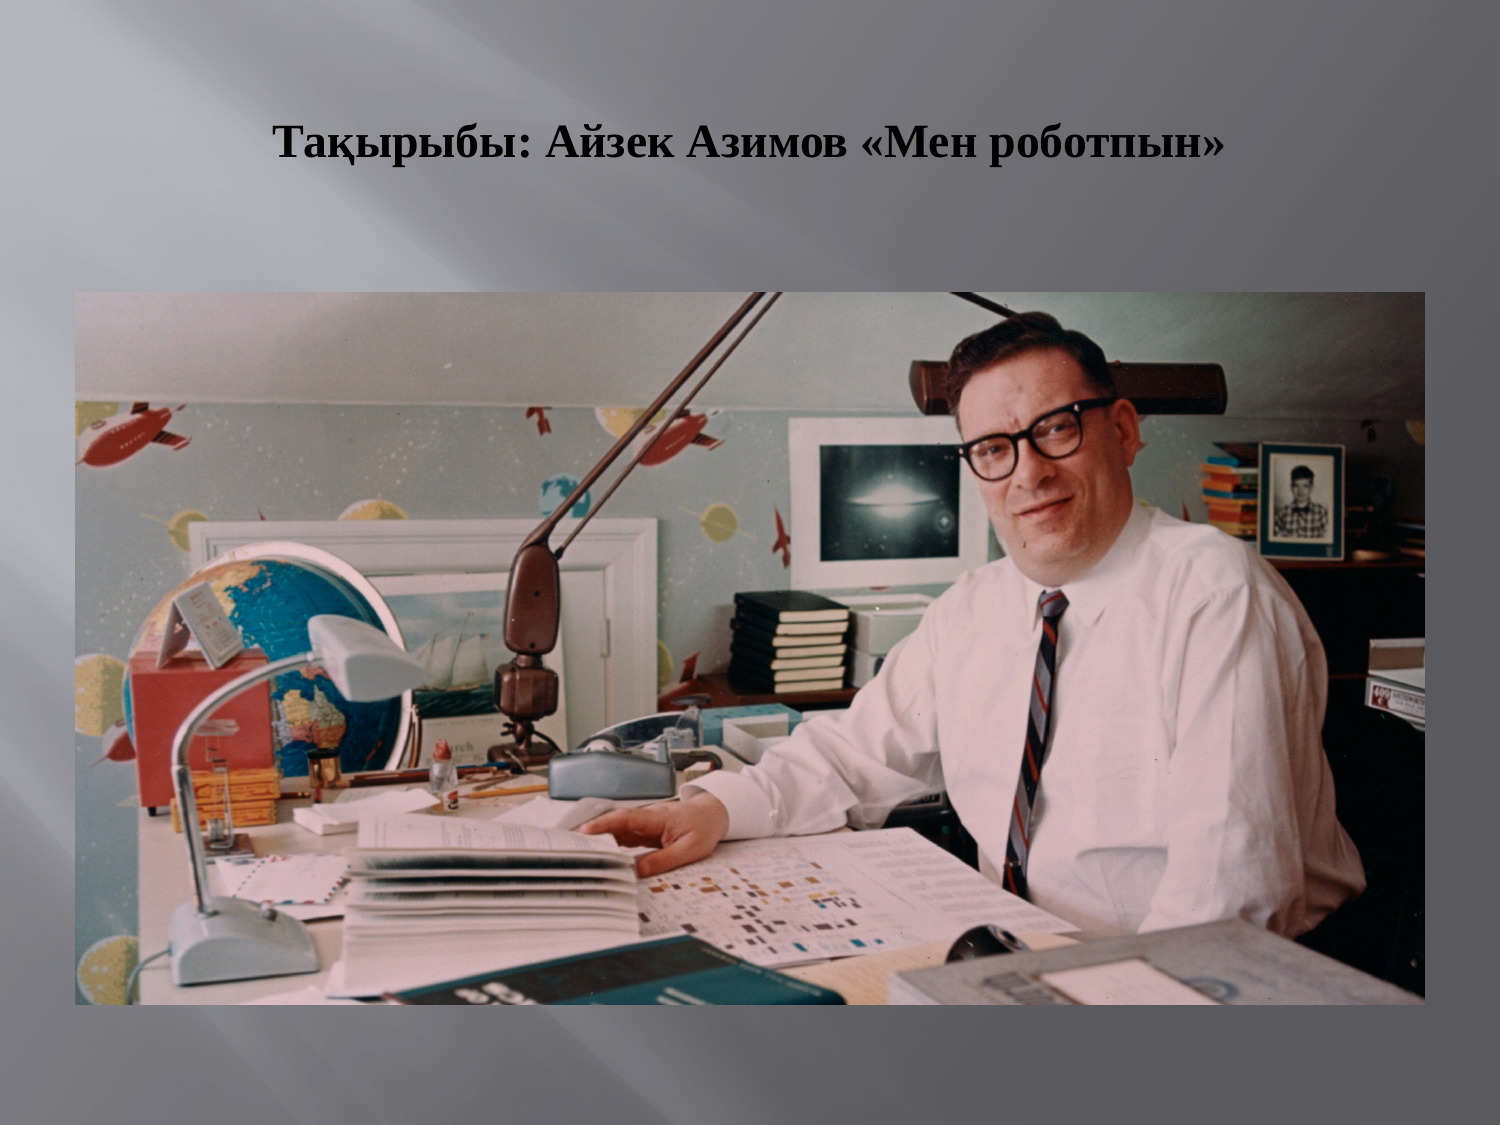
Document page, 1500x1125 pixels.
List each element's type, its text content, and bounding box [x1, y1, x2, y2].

title Тақырыбы: Айзек Азимов «Мен роботпын» [75, 45, 1425, 233]
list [74, 292, 1426, 1005]
